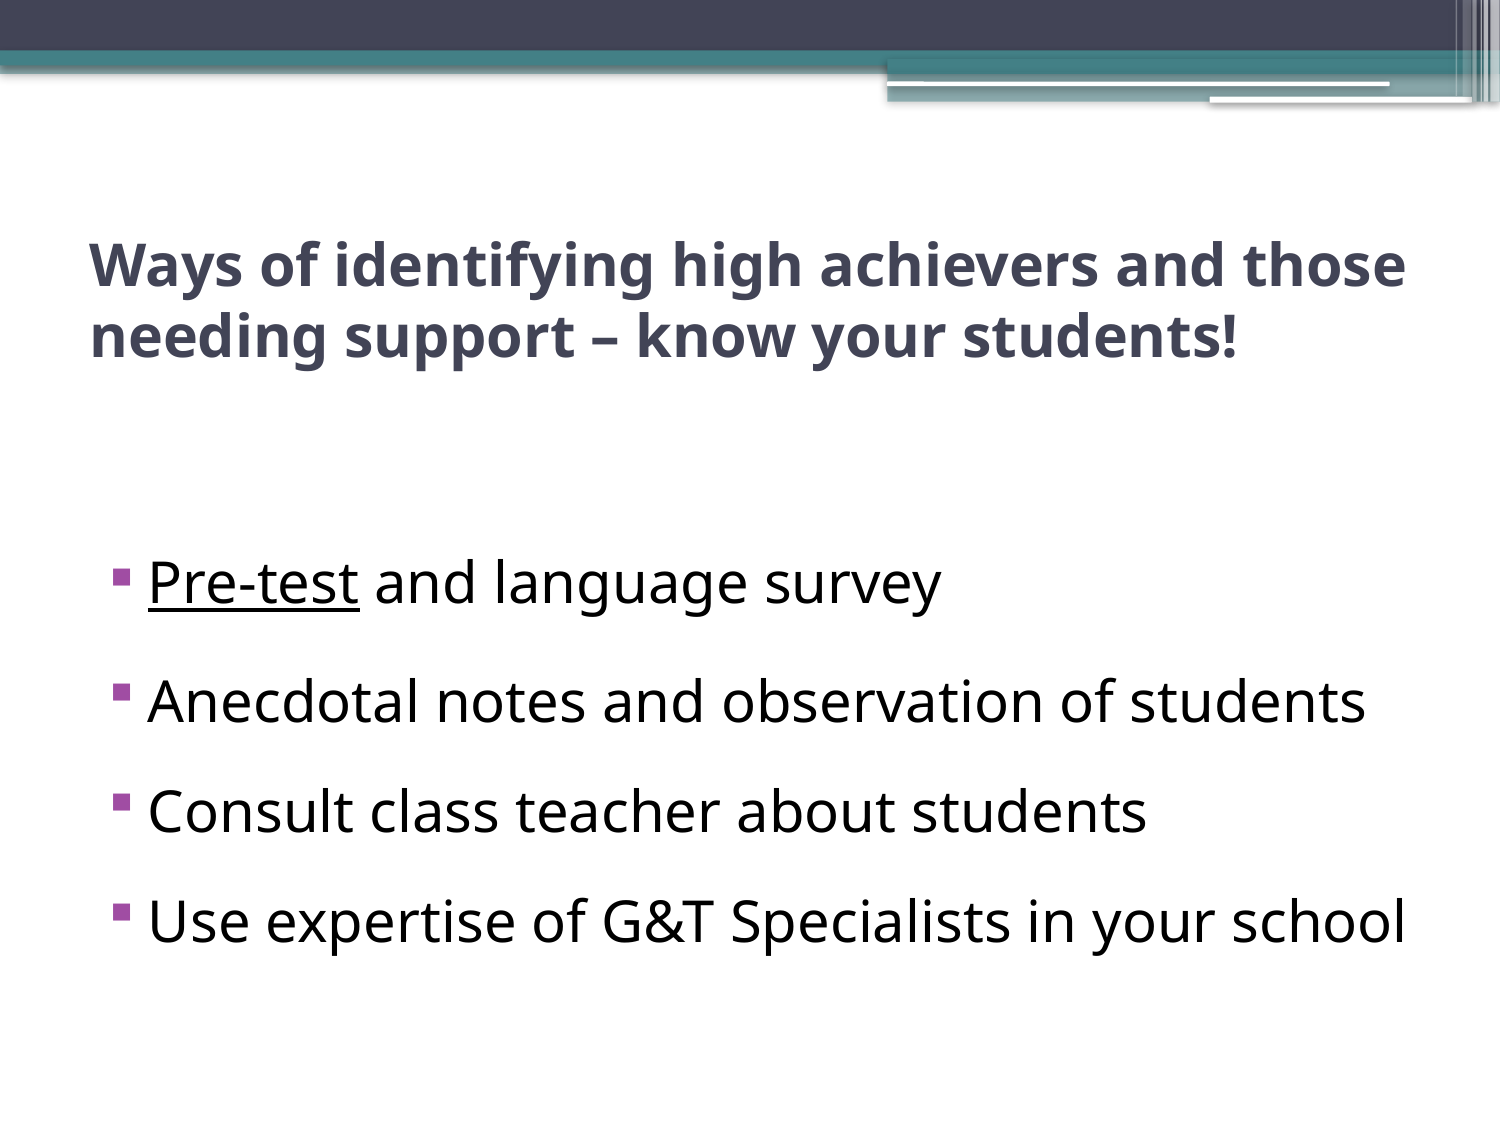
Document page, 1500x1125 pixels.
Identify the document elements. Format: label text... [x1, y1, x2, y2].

title Ways of identifying high achievers and those needing support – know your students! [75, 187, 1436, 409]
list Pre-test and language survey Anecdotal notes and observation of students Consult class teacher about students Use expertise of G&T Specialists in your school [76, 432, 1425, 1079]
